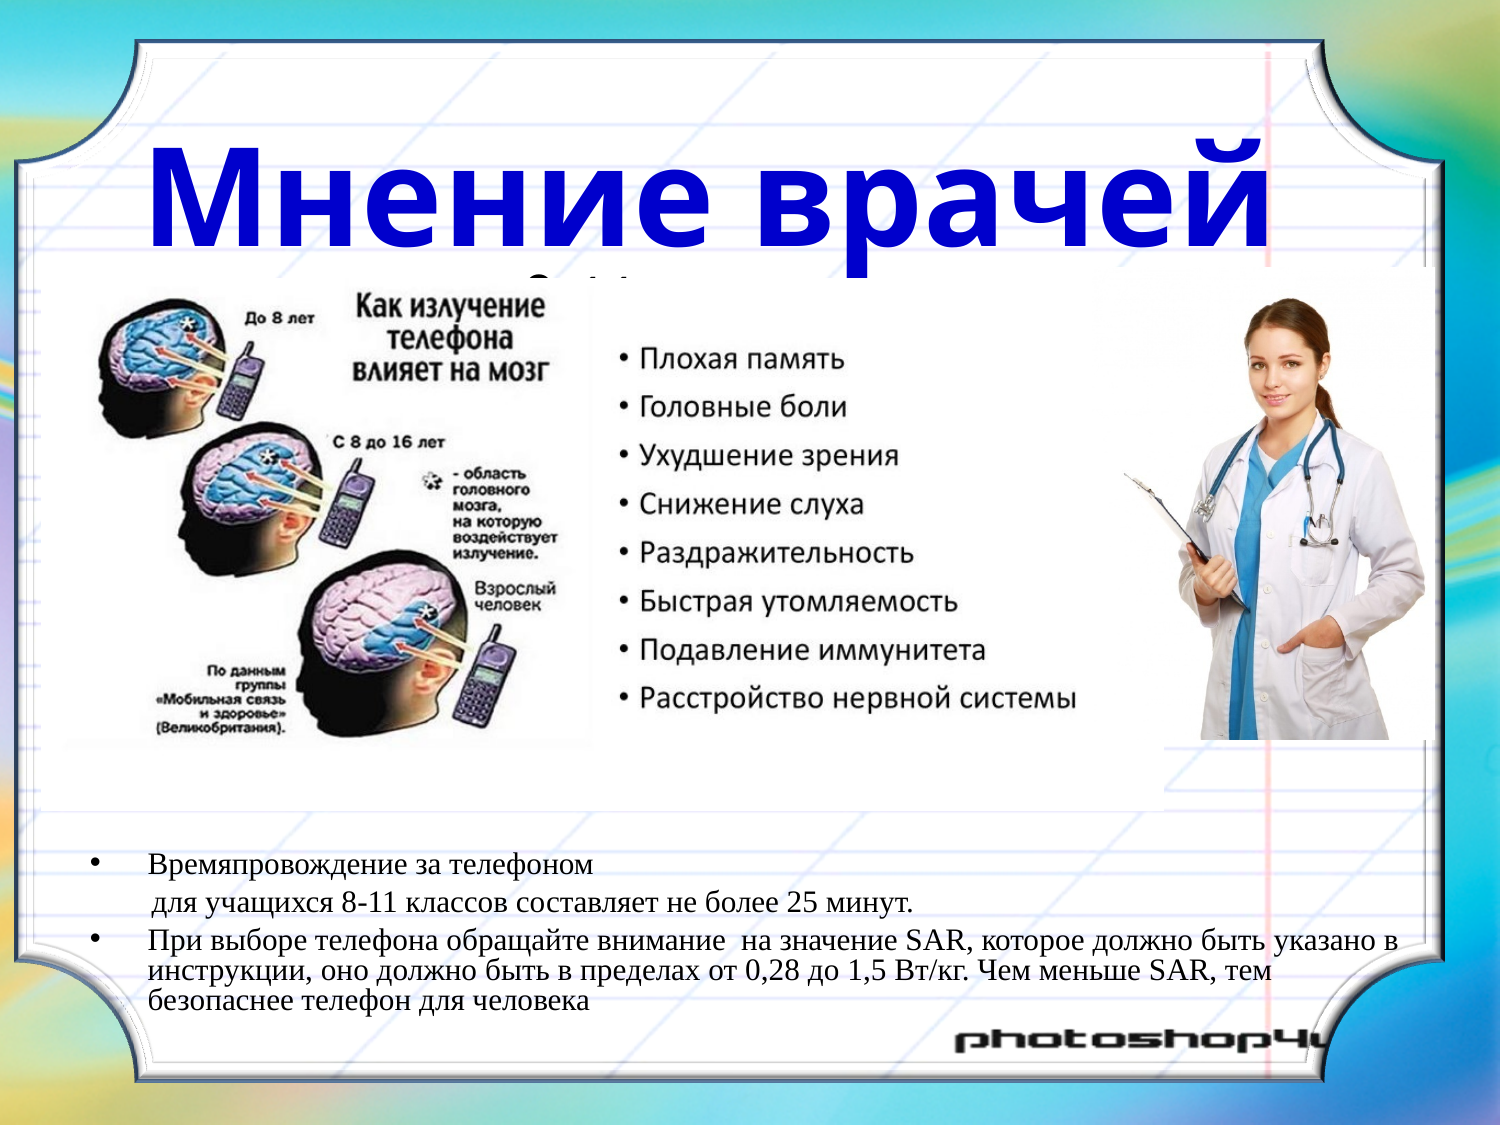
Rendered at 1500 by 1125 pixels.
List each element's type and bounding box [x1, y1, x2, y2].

text_box [12, 37, 1447, 1085]
picture [40, 266, 1435, 811]
picture [0, 0, 1500, 1125]
